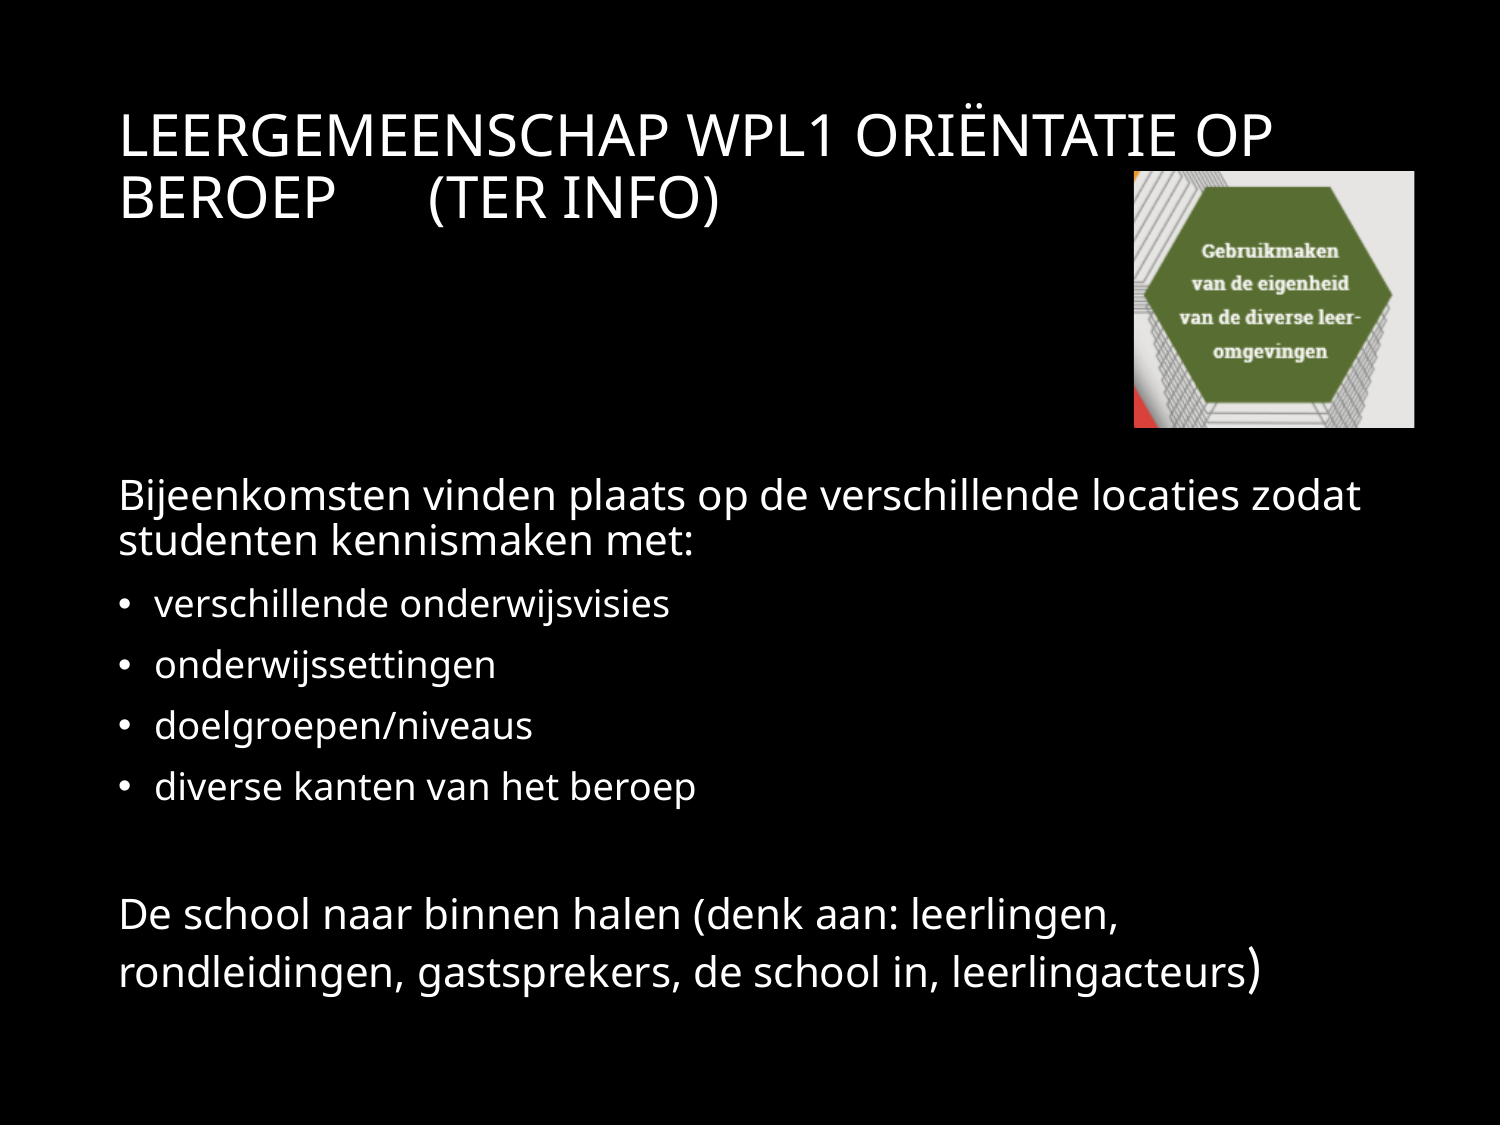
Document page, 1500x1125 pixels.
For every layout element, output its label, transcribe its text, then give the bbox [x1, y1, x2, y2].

text_box LEERGEMEENSCHAP WPL1 ORIËNTATIE OP BEROEP (ter info) [103, 59, 1397, 278]
picture [1133, 171, 1415, 428]
list Bijeenkomsten vinden plaats op de verschillende locaties zodat studenten kennismaken met: verschillende onderwijsvisies onderwijssettingen doelgroepen/niveaus diverse kanten van het beroep De school naar binnen halen (denk aan: leerlingen, rondleidingen, gastsprekers, de school in, leerlingacteurs) [103, 299, 1397, 1014]
